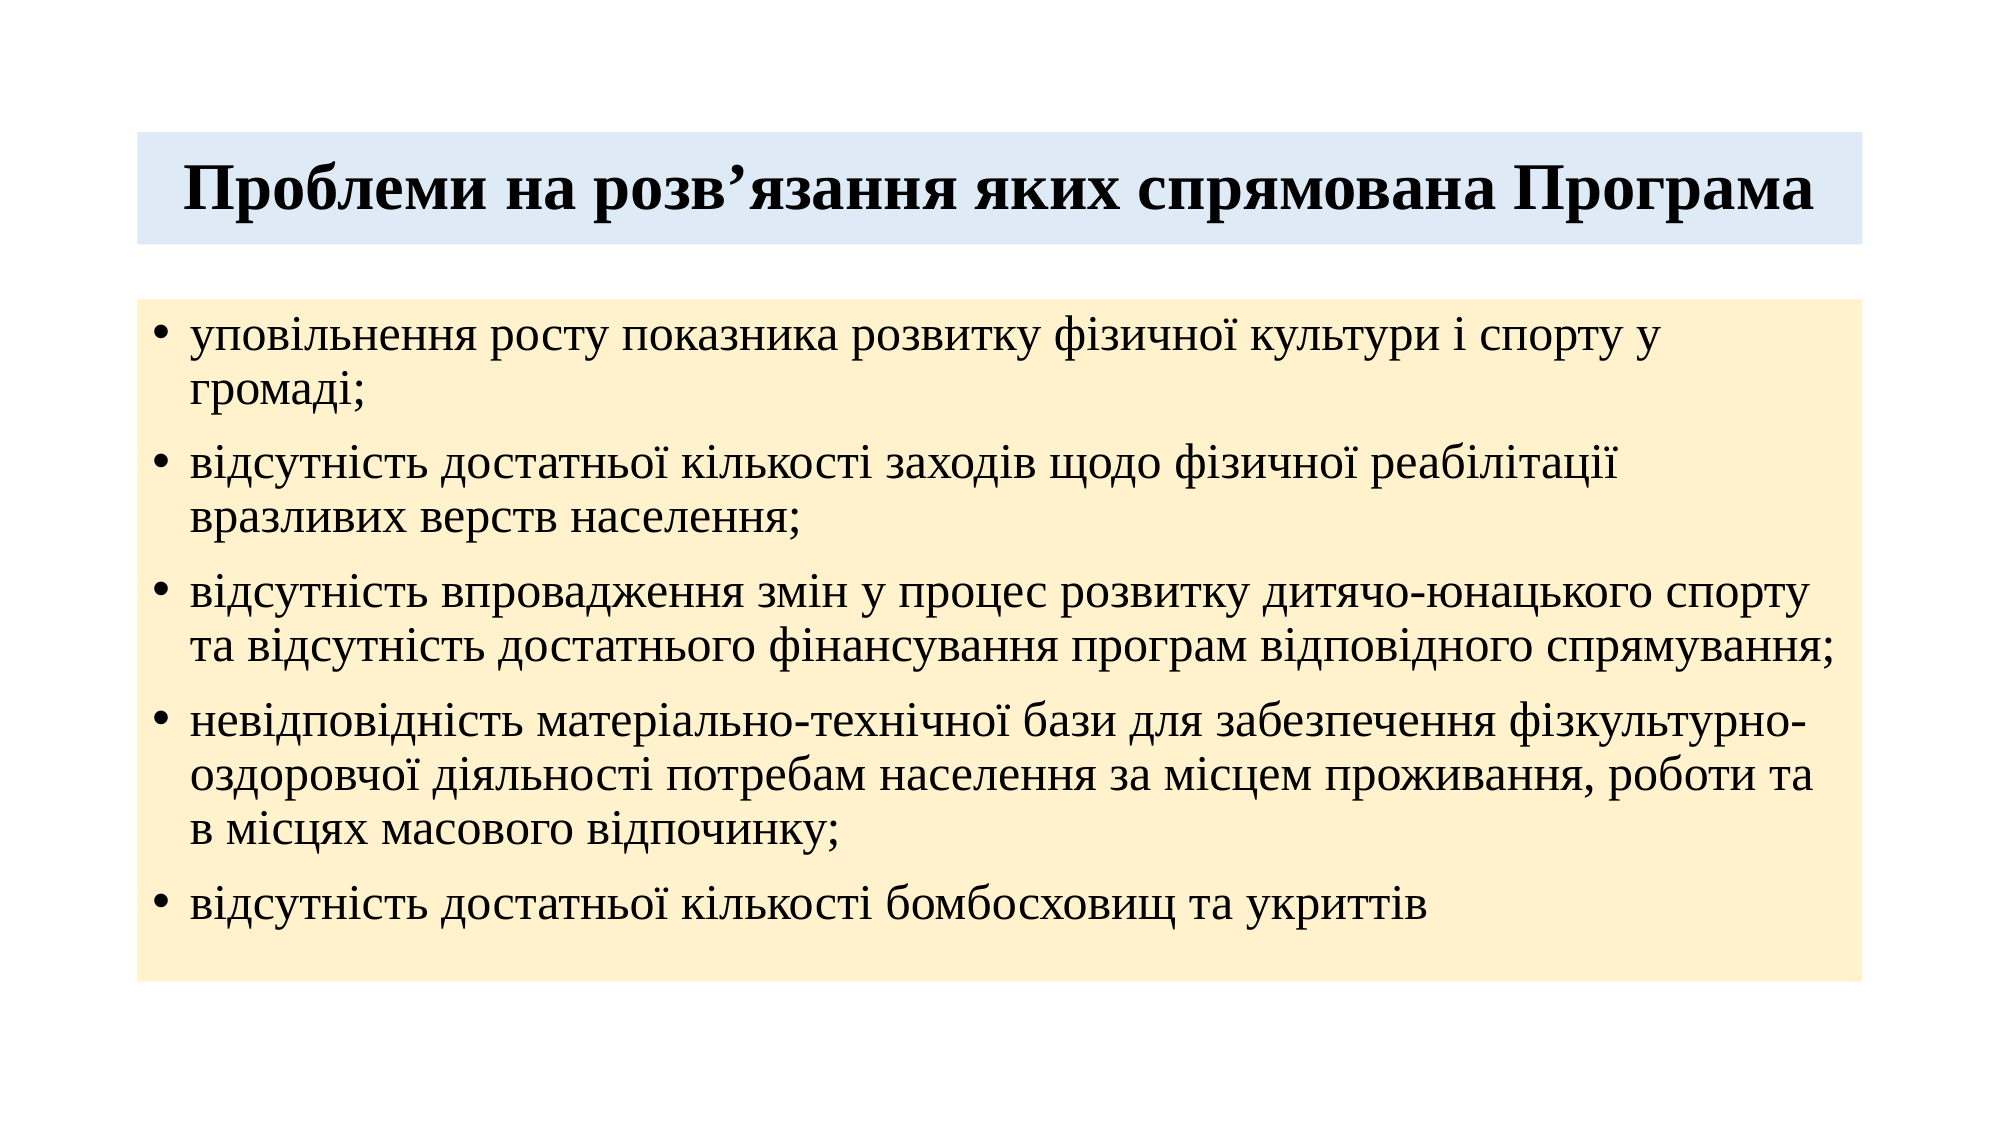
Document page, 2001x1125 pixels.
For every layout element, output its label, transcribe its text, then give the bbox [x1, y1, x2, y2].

title Проблеми на розв’язання яких спрямована Програма [137, 132, 1863, 245]
list уповільнення росту показника розвитку фізичної культури і спорту у громаді; відсутність достатньої кількості заходів щодо фізичної реабілітації вразливих верств населення; відсутність впровадження змін у процес розвитку дитячо-юнацького спорту та відсутність достатнього фінансування програм відповідного спрямування; невідповідність матеріально-технічної бази для забезпечення фізкультурно-оздоровчої діяльності потребам населення за місцем проживання, роботи та в місцях масового відпочинку; відсутність достатньої кількості бомбосховищ та укриттів [137, 299, 1863, 982]
